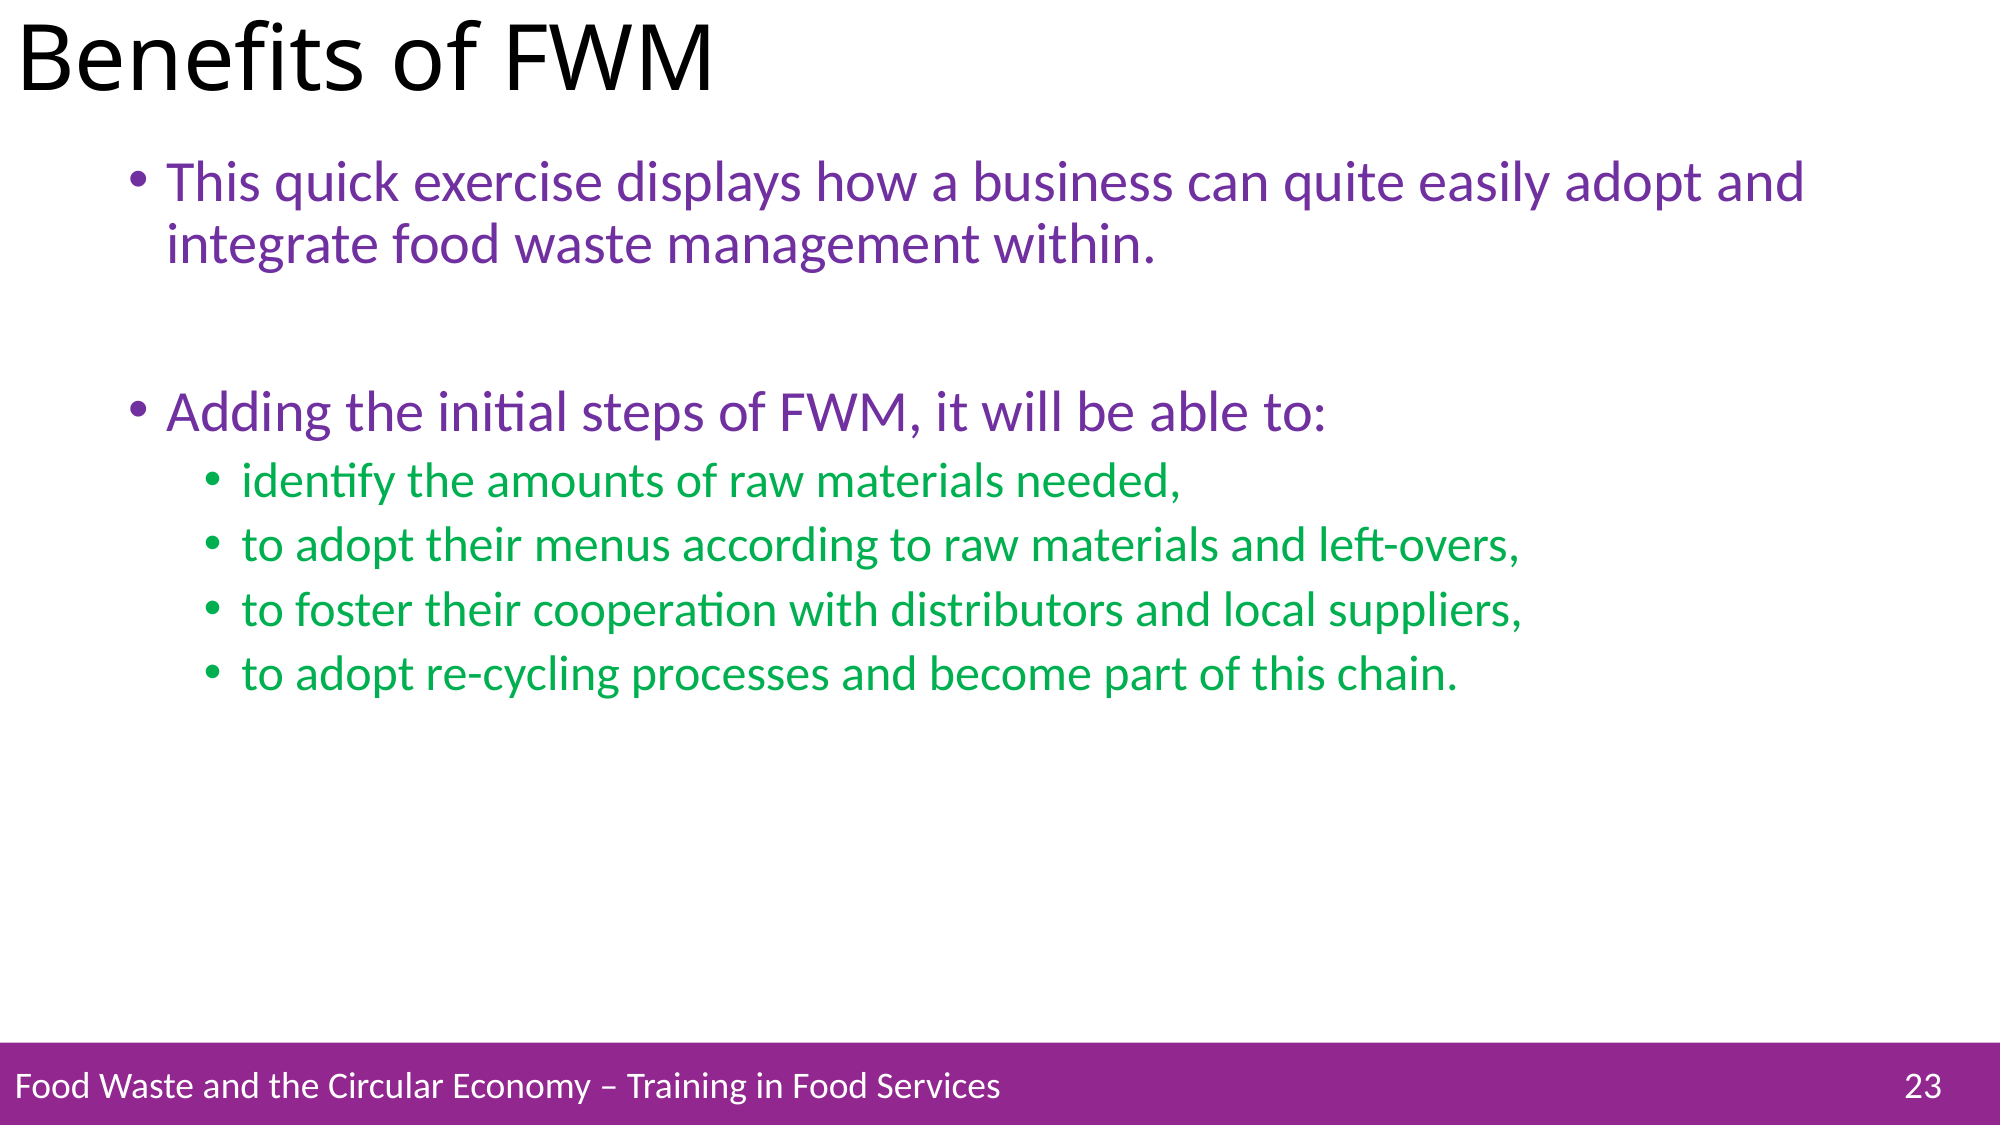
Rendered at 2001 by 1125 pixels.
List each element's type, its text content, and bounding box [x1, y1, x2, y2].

list This quick exercise displays how a business can quite easily adopt and integrate food waste management within. Adding the initial steps of FWM, it will be able to: identify the amounts of raw materials needed, to adopt their menus according to raw materials and left-overs, to foster their cooperation with distributors and local suppliers, to adopt re-cycling processes and become part of this chain. [114, 143, 1880, 994]
title Benefits of FWM [0, 0, 1725, 123]
